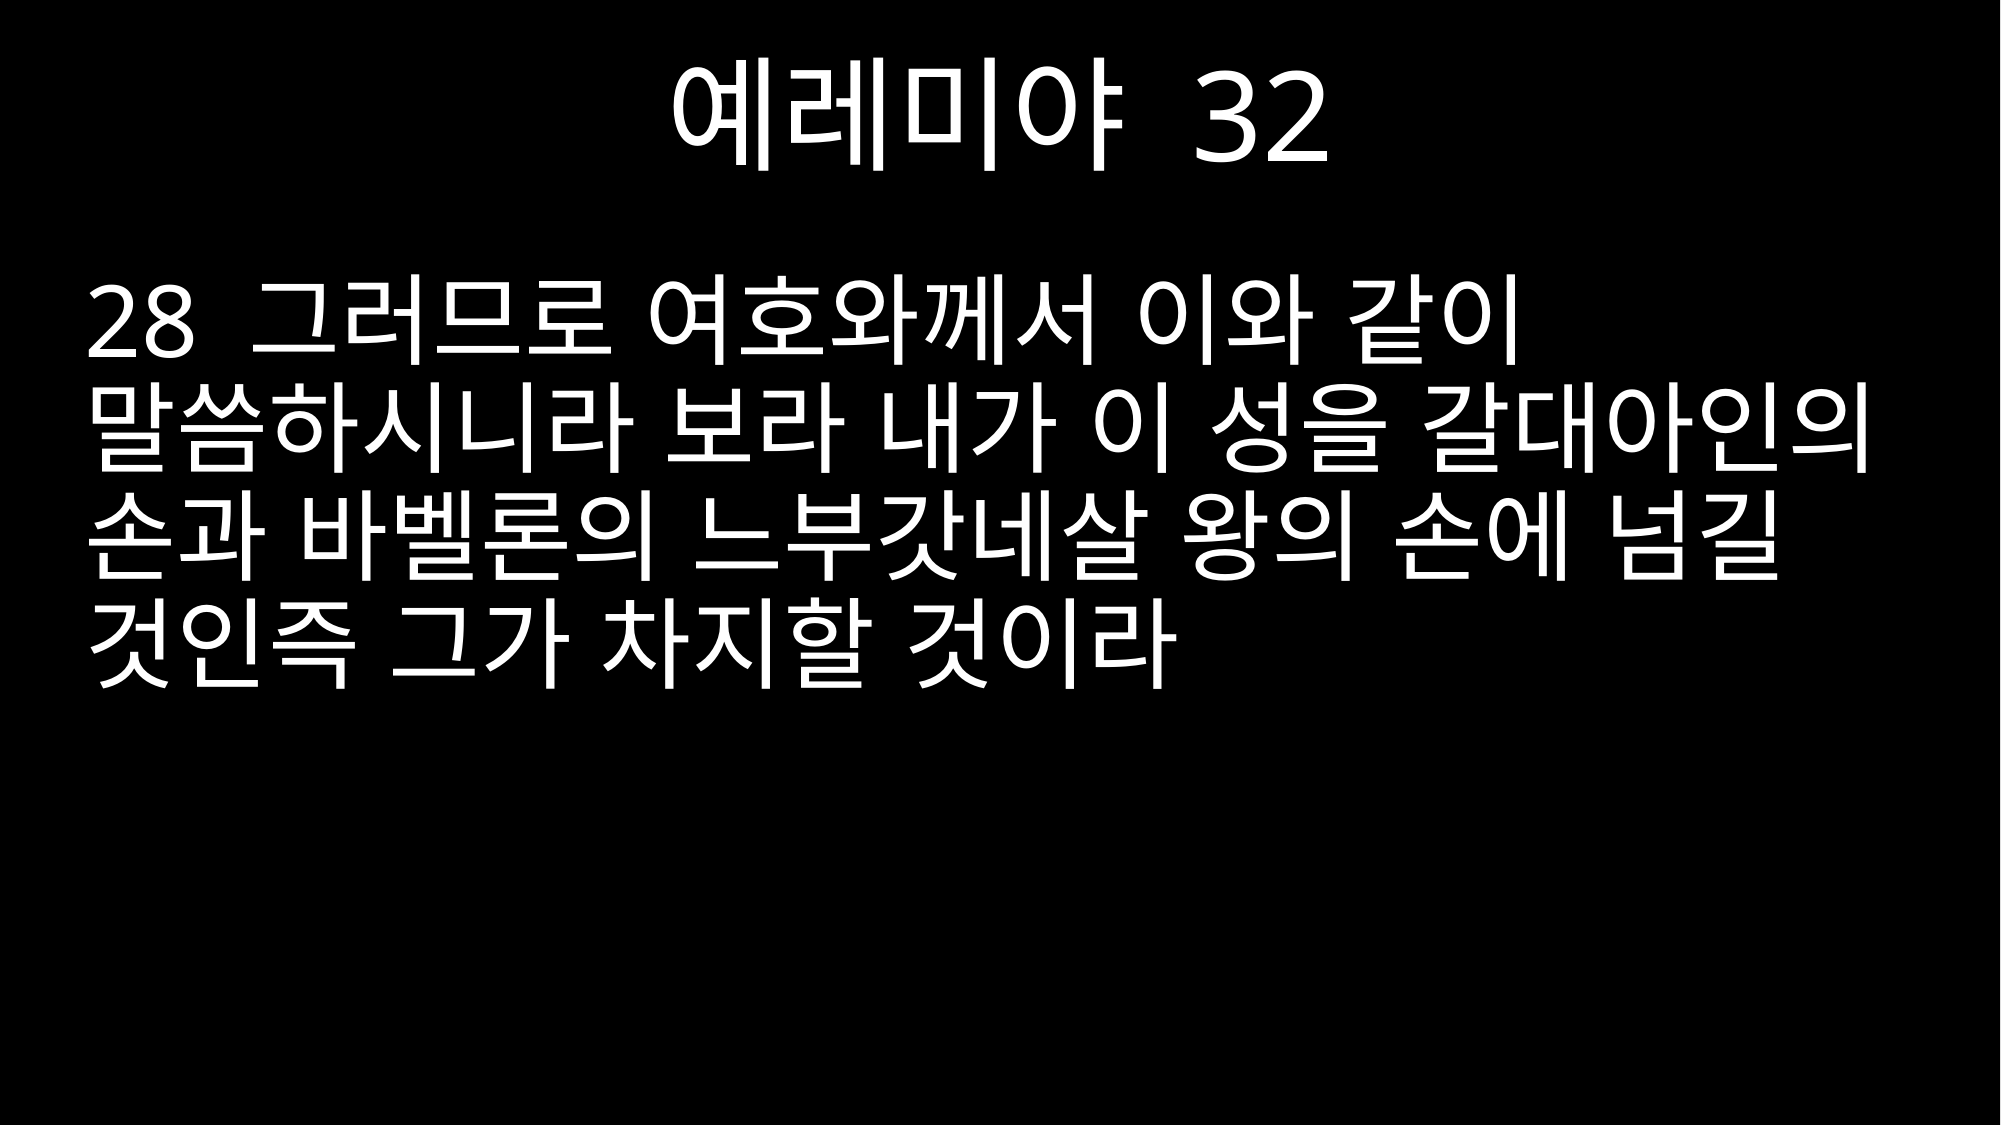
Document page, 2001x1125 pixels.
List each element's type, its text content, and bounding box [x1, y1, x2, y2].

list 28 그러므로 여호와께서 이와 같이 말씀하시니라 보라 내가 이 성을 갈대아인의 손과 바벨론의 느부갓네살 왕의 손에 넘길 것인즉 그가 차지할 것이라 [69, 263, 1953, 423]
picture [0, 0, 2001, 1125]
footer 예레미야 32 [0, 32, 2000, 192]
